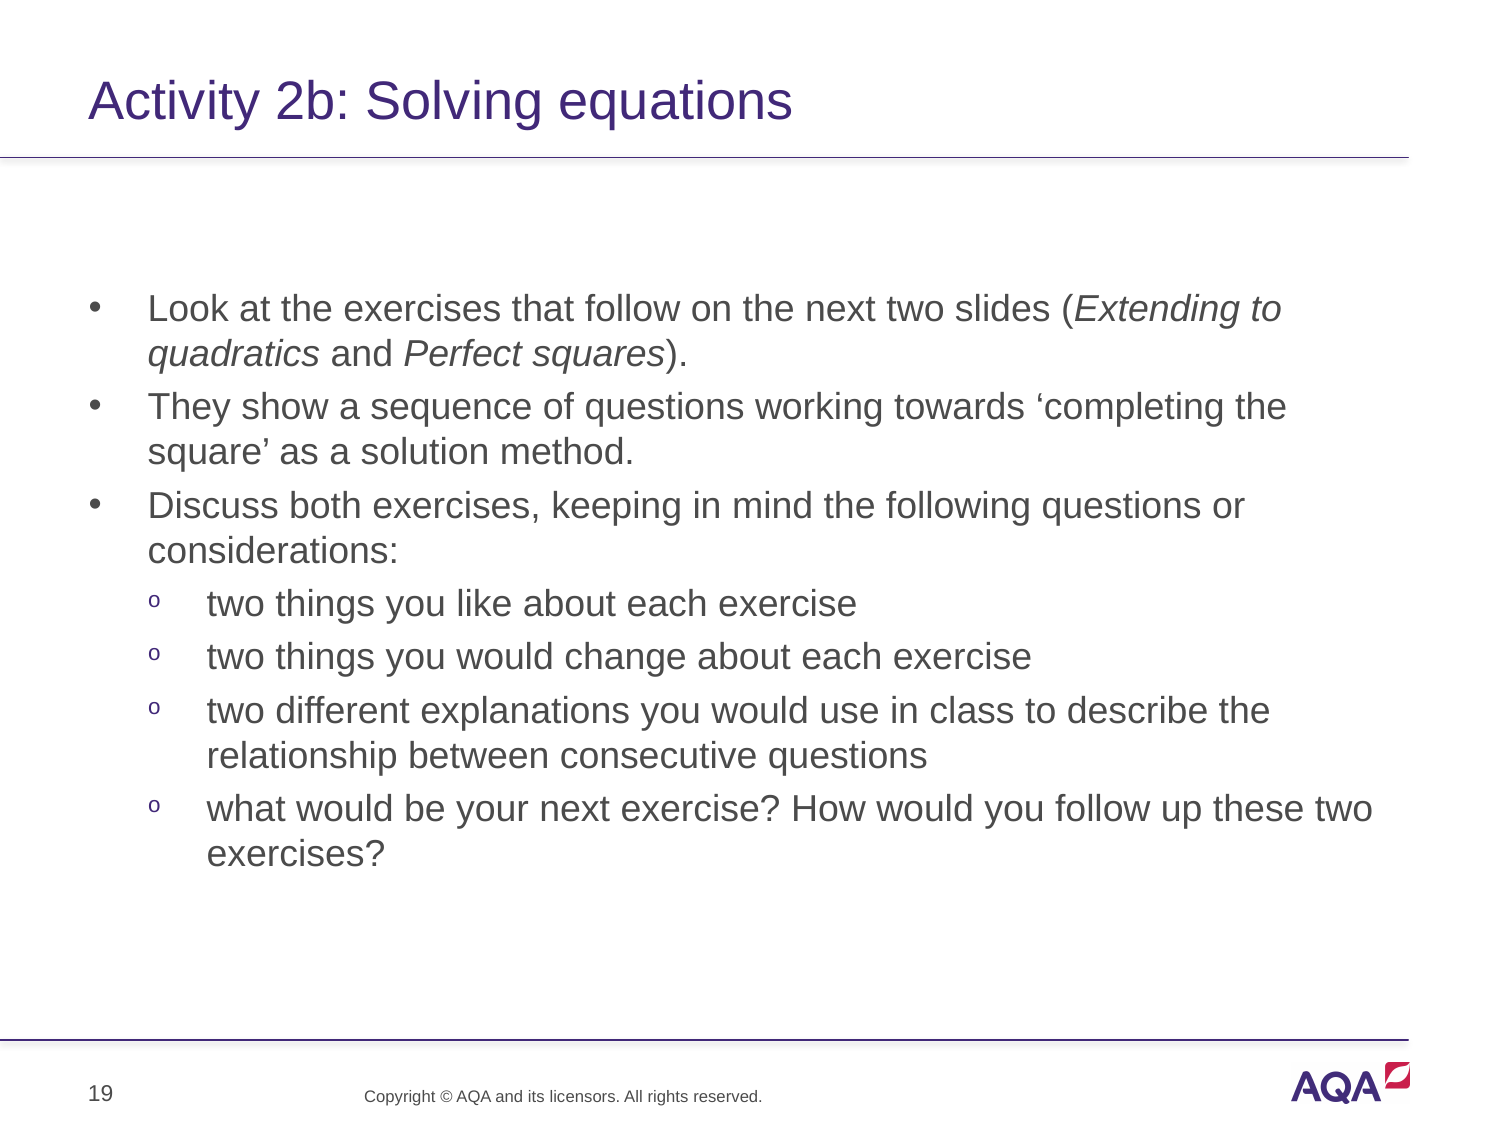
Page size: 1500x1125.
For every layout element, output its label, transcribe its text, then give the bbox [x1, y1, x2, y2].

title Activity 2b: Solving equations [88, 72, 1409, 144]
footer Copyright © AQA and its licensors. All rights reserved. [324, 1084, 764, 1124]
picture [1291, 1062, 1410, 1104]
list Look at the exercises that follow on the next two slides (Extending to quadratics and Perfect squares). They show a sequence of questions working towards ‘completing the square’ as a solution method. Discuss both exercises, keeping in mind the following questions or considerations: two things you like about each exercise two things you would change about each exercise two different explanations you would use in class to describe the relationship between consecutive questions what would be your next exercise? How would you follow up these two exercises? [88, 284, 1409, 1007]
slide_number 19 [72, 1062, 188, 1123]
